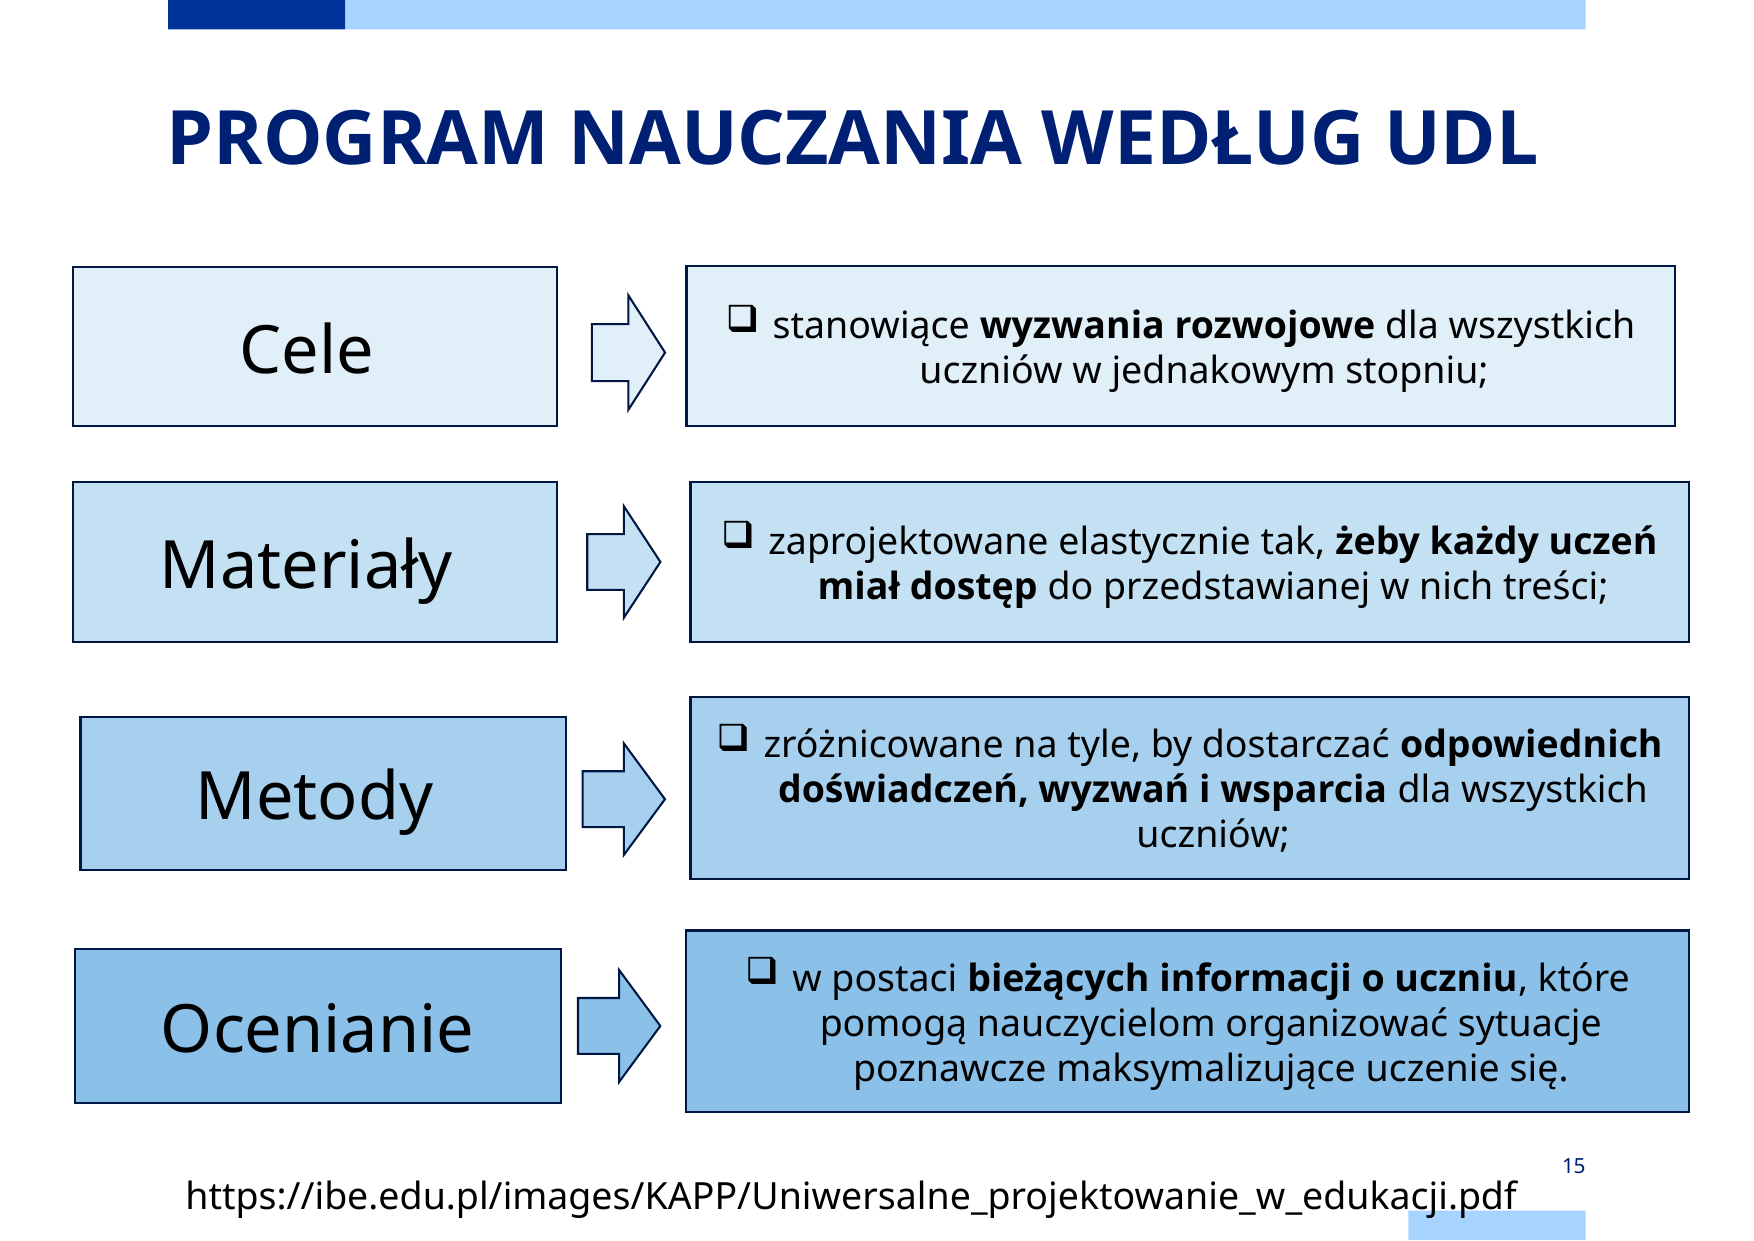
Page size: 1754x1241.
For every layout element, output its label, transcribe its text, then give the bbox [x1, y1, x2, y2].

text_box Metody [79, 716, 567, 871]
list https://ibe.edu.pl/images/KAPP/Uniwersalne_projektowanie_w_edukacji.pdf [0, 218, 1704, 1241]
text_box Ocenianie [74, 948, 562, 1104]
text_box Cele [72, 266, 558, 427]
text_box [587, 482, 1690, 642]
slide_number 15 [1408, 1151, 1586, 1182]
title PROGRAM NAUCZANIA WEDŁUG UDL [50, 29, 1657, 218]
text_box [582, 697, 1690, 879]
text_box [591, 266, 1676, 426]
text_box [577, 930, 1690, 1112]
text_box Materiały [72, 481, 558, 643]
